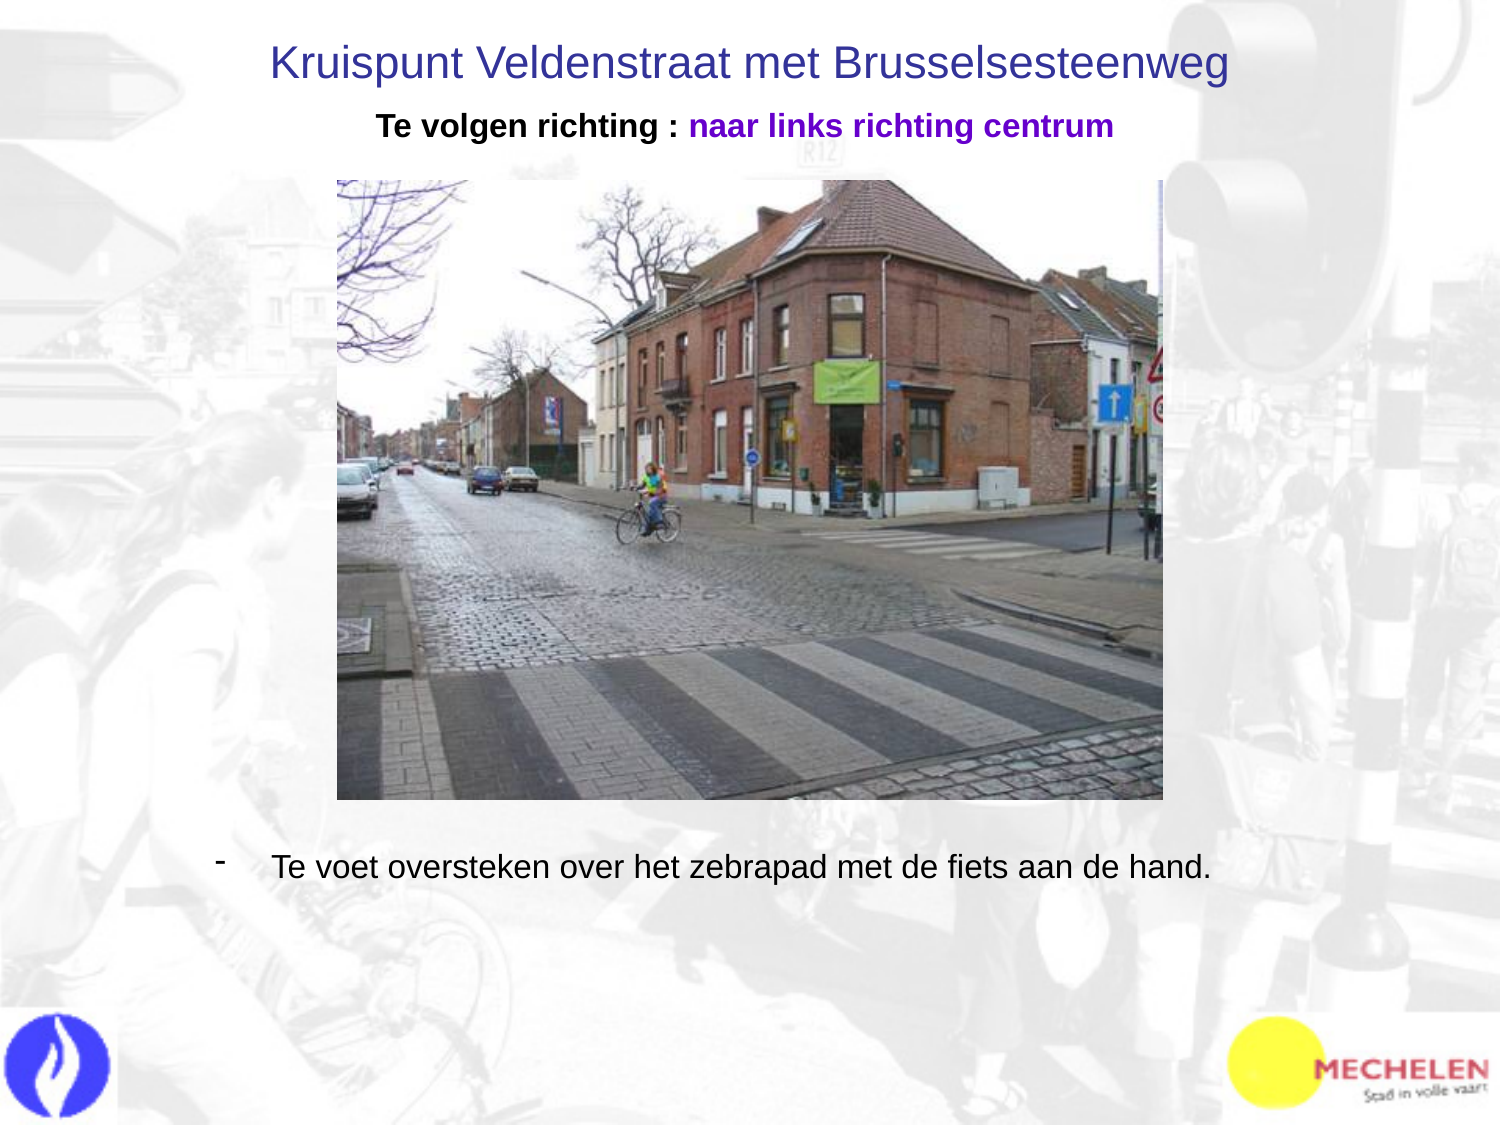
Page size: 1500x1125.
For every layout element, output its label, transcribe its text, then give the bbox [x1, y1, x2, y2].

text_box Kruispunt Veldenstraat met Brusselsesteenweg Te volgen richting : naar links richting centrum [237, 24, 1263, 152]
text_box Te voet oversteken over het zebrapad met de fiets aan de hand. [200, 837, 1425, 1000]
picture [0, 0, 1500, 1125]
